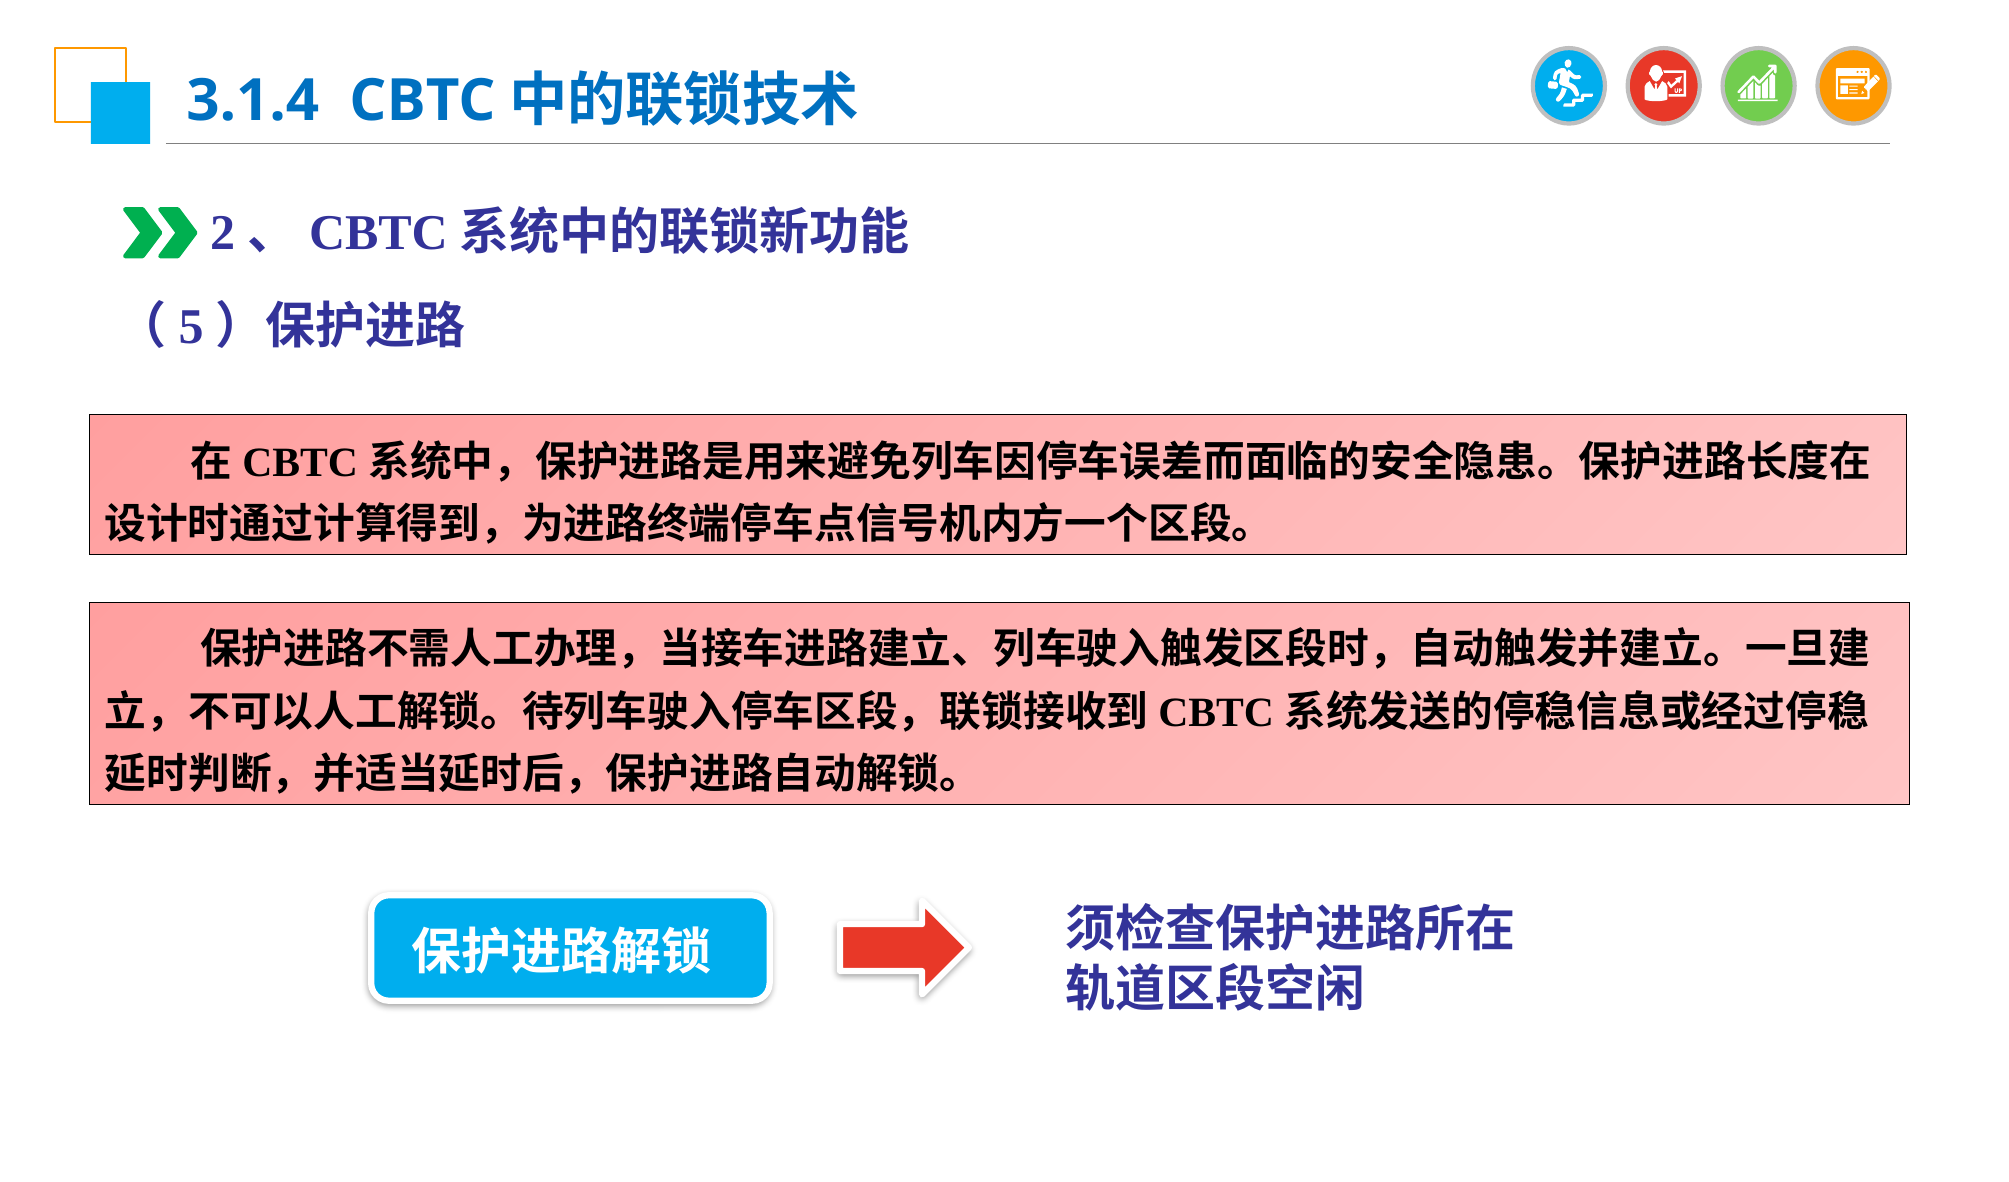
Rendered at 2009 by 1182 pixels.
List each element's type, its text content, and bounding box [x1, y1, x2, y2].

text_box 须检查保护进路所在轨道区段空闲 [1050, 888, 1567, 1024]
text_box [370, 895, 770, 1001]
text_box 3.1.4 CBTC中的联锁技术 [165, 51, 880, 142]
text_box （5）保护进路 [101, 285, 1462, 361]
text_box 在CBTC系统中，保护进路是用来避免列车因停车误差而面临的安全隐患。保护进路长度在设计时通过计算得到，为进路终端停车点信号机内方一个区段。 [89, 414, 1907, 555]
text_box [124, 191, 970, 269]
text_box [836, 897, 973, 998]
text_box 保护进路不需人工办理，当接车进路建立、列车驶入触发区段时，自动触发并建立。一旦建立，不可以人工解锁。待列车驶入停车区段，联锁接收到CBTC系统发送的停稳信息或经过停稳延时判断，并适当延时后，保护进路自动解锁。 [89, 602, 1910, 805]
